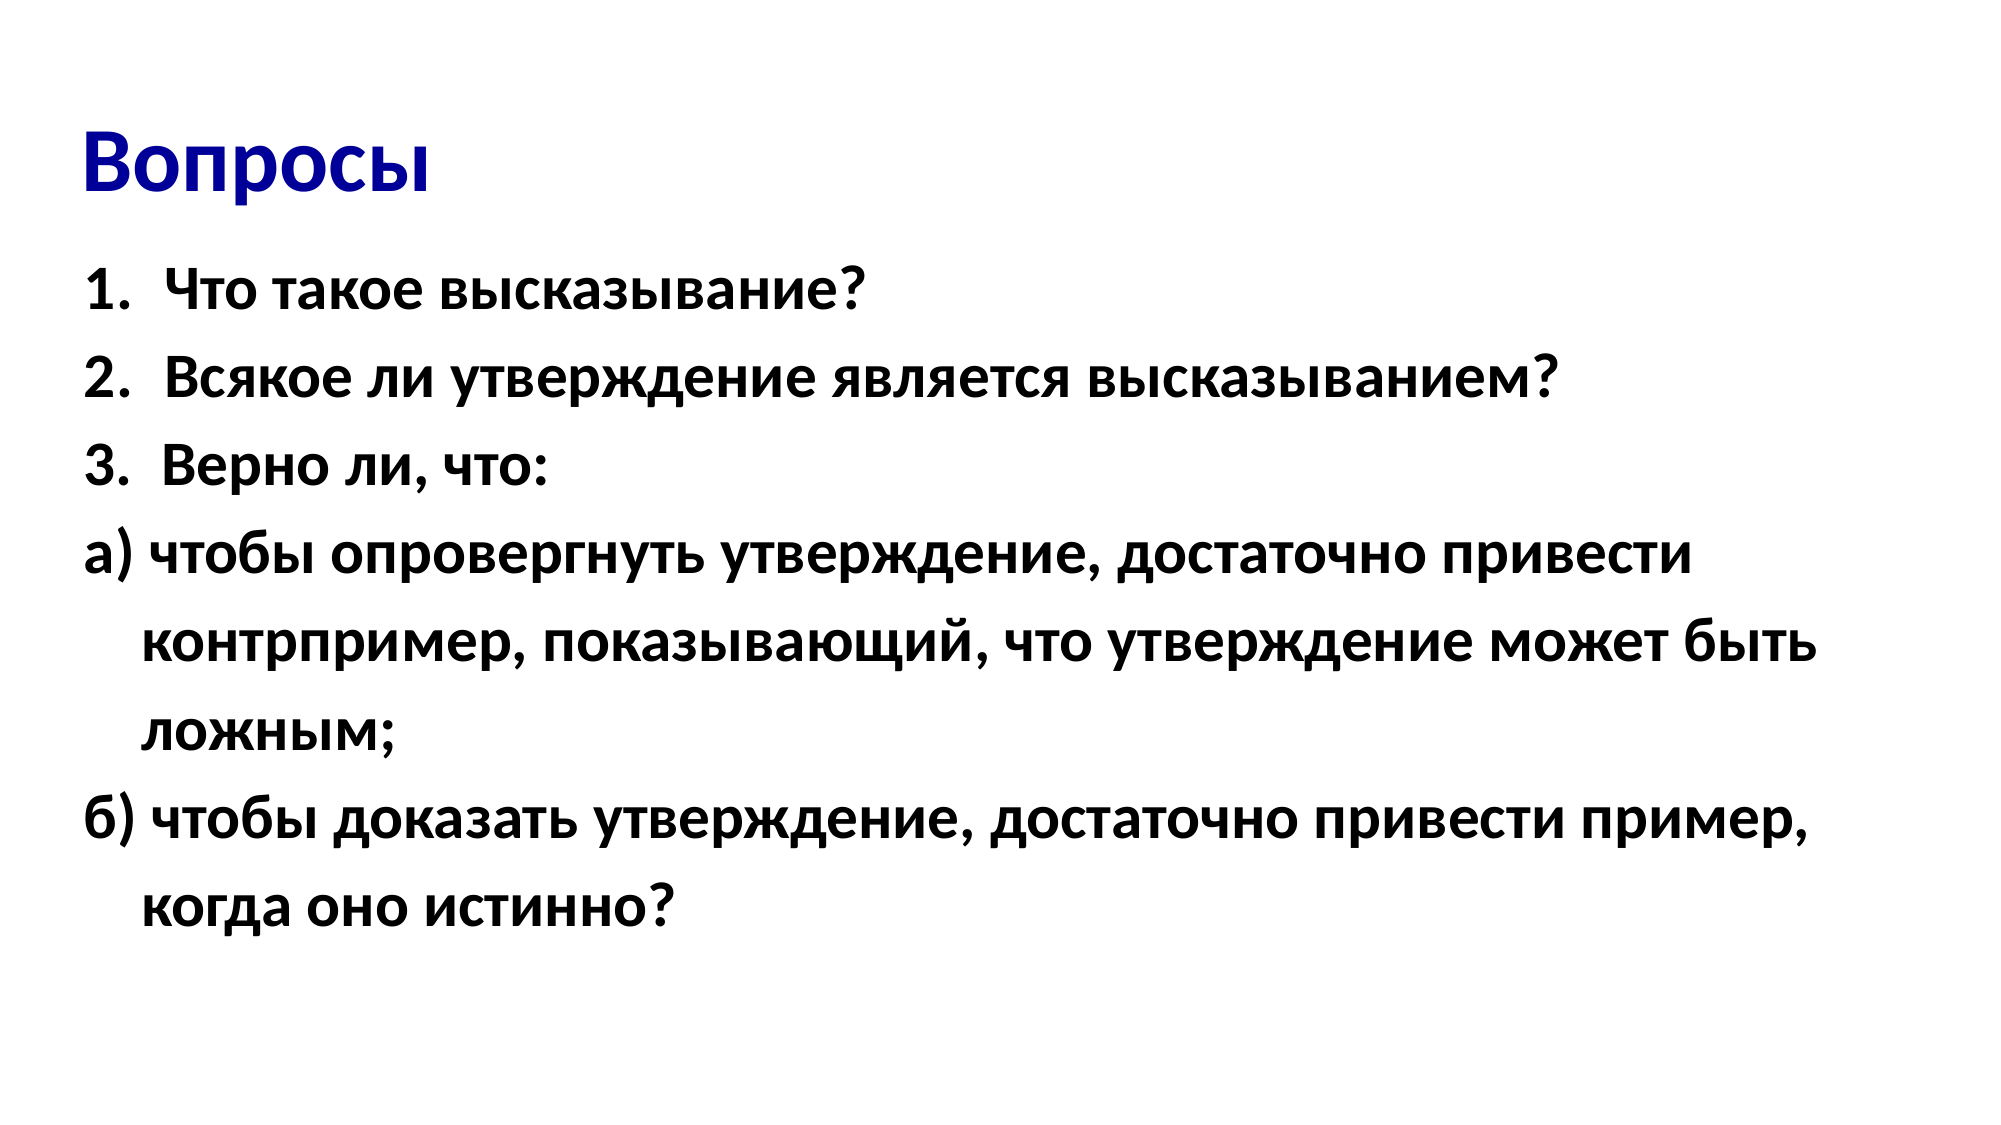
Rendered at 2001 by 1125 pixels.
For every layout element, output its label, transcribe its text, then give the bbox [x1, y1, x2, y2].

list Что такое высказывание? Всякое ли утверждение является высказыванием? 3. Верно ли, что: а) чтобы опровергнуть утверждение, достаточно привести контрпример, показывающий, что утверждение может быть ложным; б) чтобы доказать утверждение, достаточно привести пример, когда оно истинно? [69, 247, 1931, 961]
text_box Вопросы [66, 104, 448, 219]
